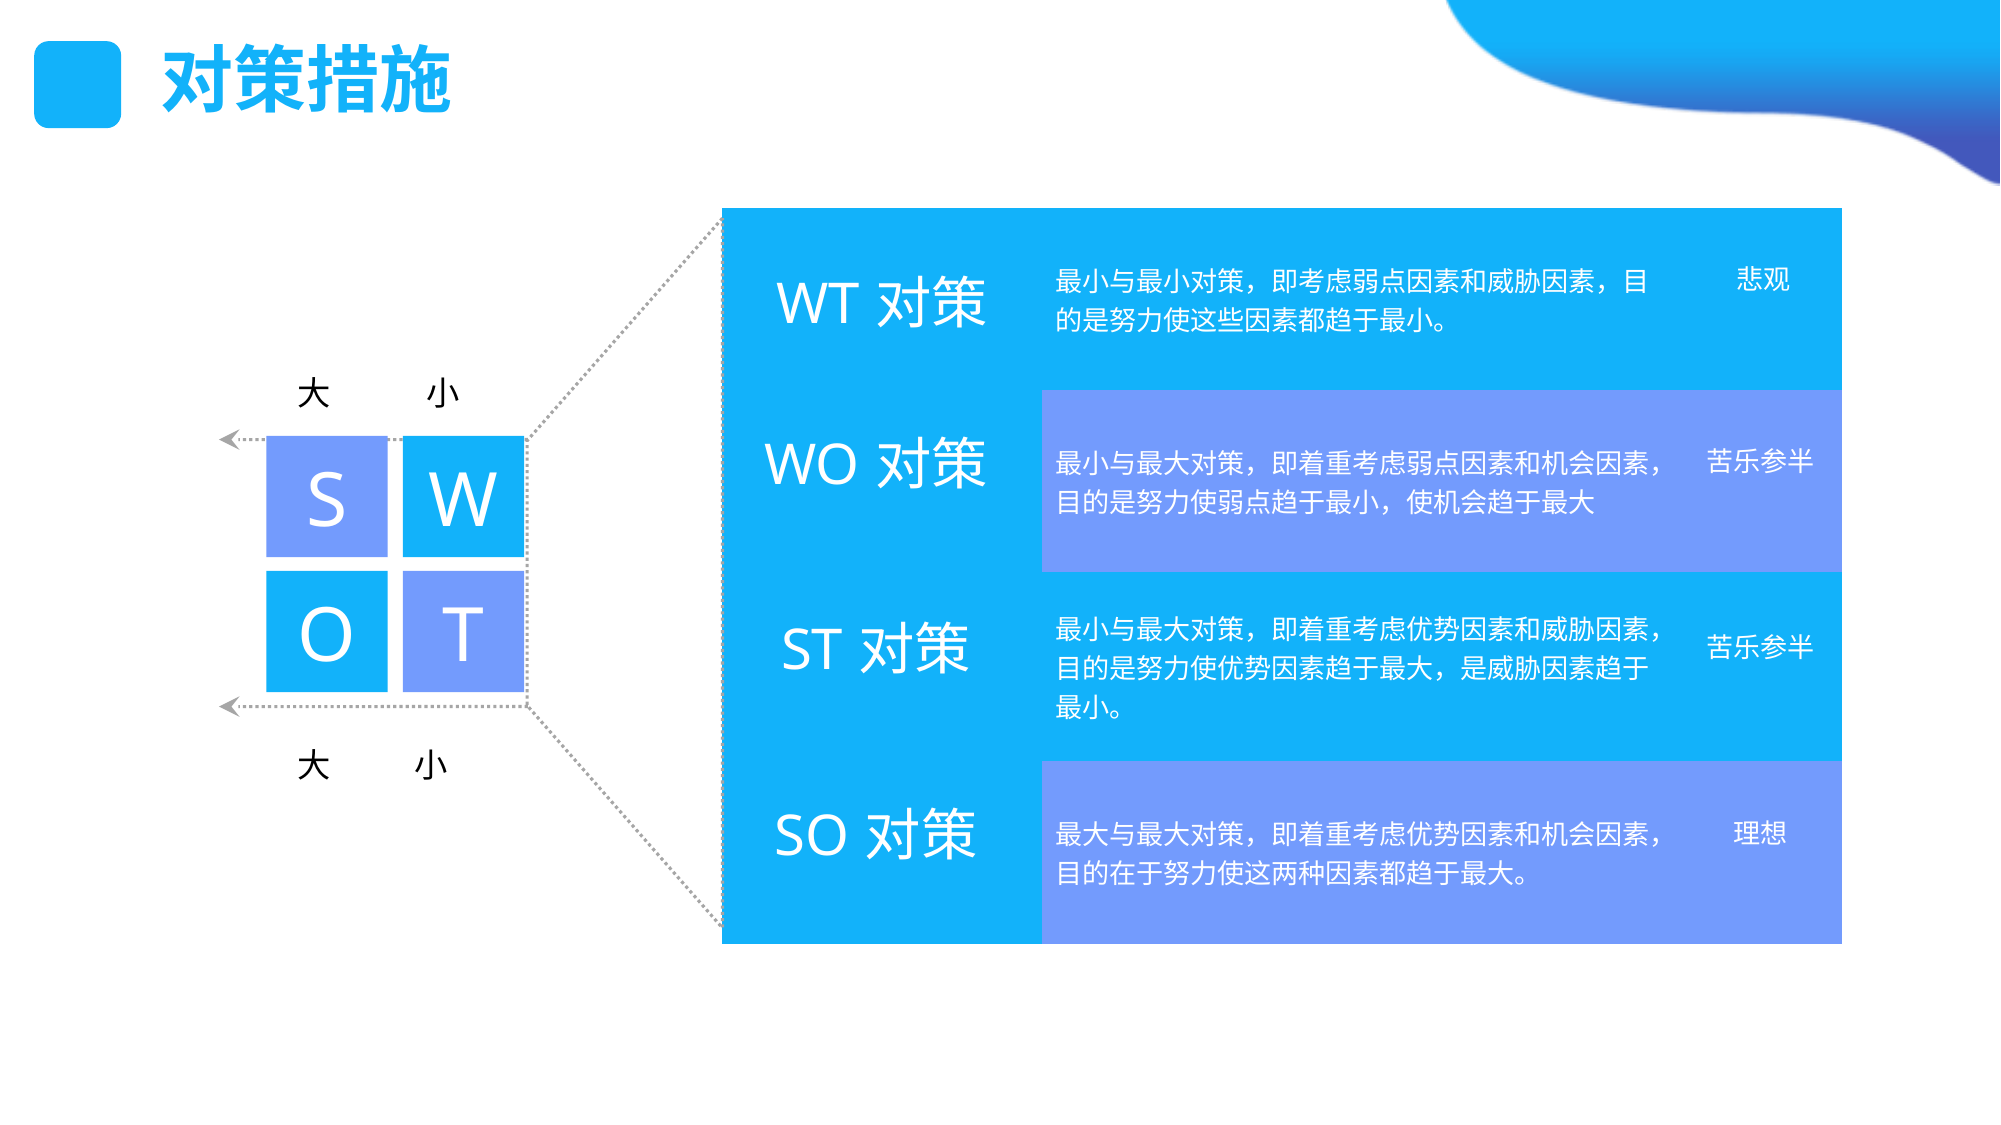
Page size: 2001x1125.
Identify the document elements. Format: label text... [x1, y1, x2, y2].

table_cell 最小与最大对策，即着重考虑优势因素和威胁因素，目的是努力使优势因素趋于最大，是威胁因素趋于最小。 [1042, 572, 1685, 761]
table_cell 苦乐参半 [1685, 572, 1842, 761]
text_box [218, 218, 723, 929]
table_cell ST对策 [723, 572, 1042, 761]
table_cell 最小与最大对策，即着重考虑弱点因素和机会因素，目的是努力使弱点趋于最小，使机会趋于最大 [1042, 390, 1685, 572]
table_cell WO对策 [723, 390, 1042, 572]
table_cell 理想 [1685, 761, 1842, 944]
table_header WT对策 [722, 208, 1042, 390]
table_cell 苦乐参半 [1685, 390, 1842, 572]
table_cell SO对策 [722, 761, 1042, 944]
picture [1445, 0, 2000, 186]
table_header 最小与最小对策，即考虑弱点因素和威胁因素，目的是努力使这些因素都趋于最小。 [1042, 208, 1685, 390]
table_header 悲观 [1685, 208, 1842, 390]
table_cell 最大与最大对策，即着重考虑优势因素和机会因素，目的在于努力使这两种因素都趋于最大。 [1042, 761, 1685, 944]
text_box 对策措施 [149, 28, 1047, 128]
